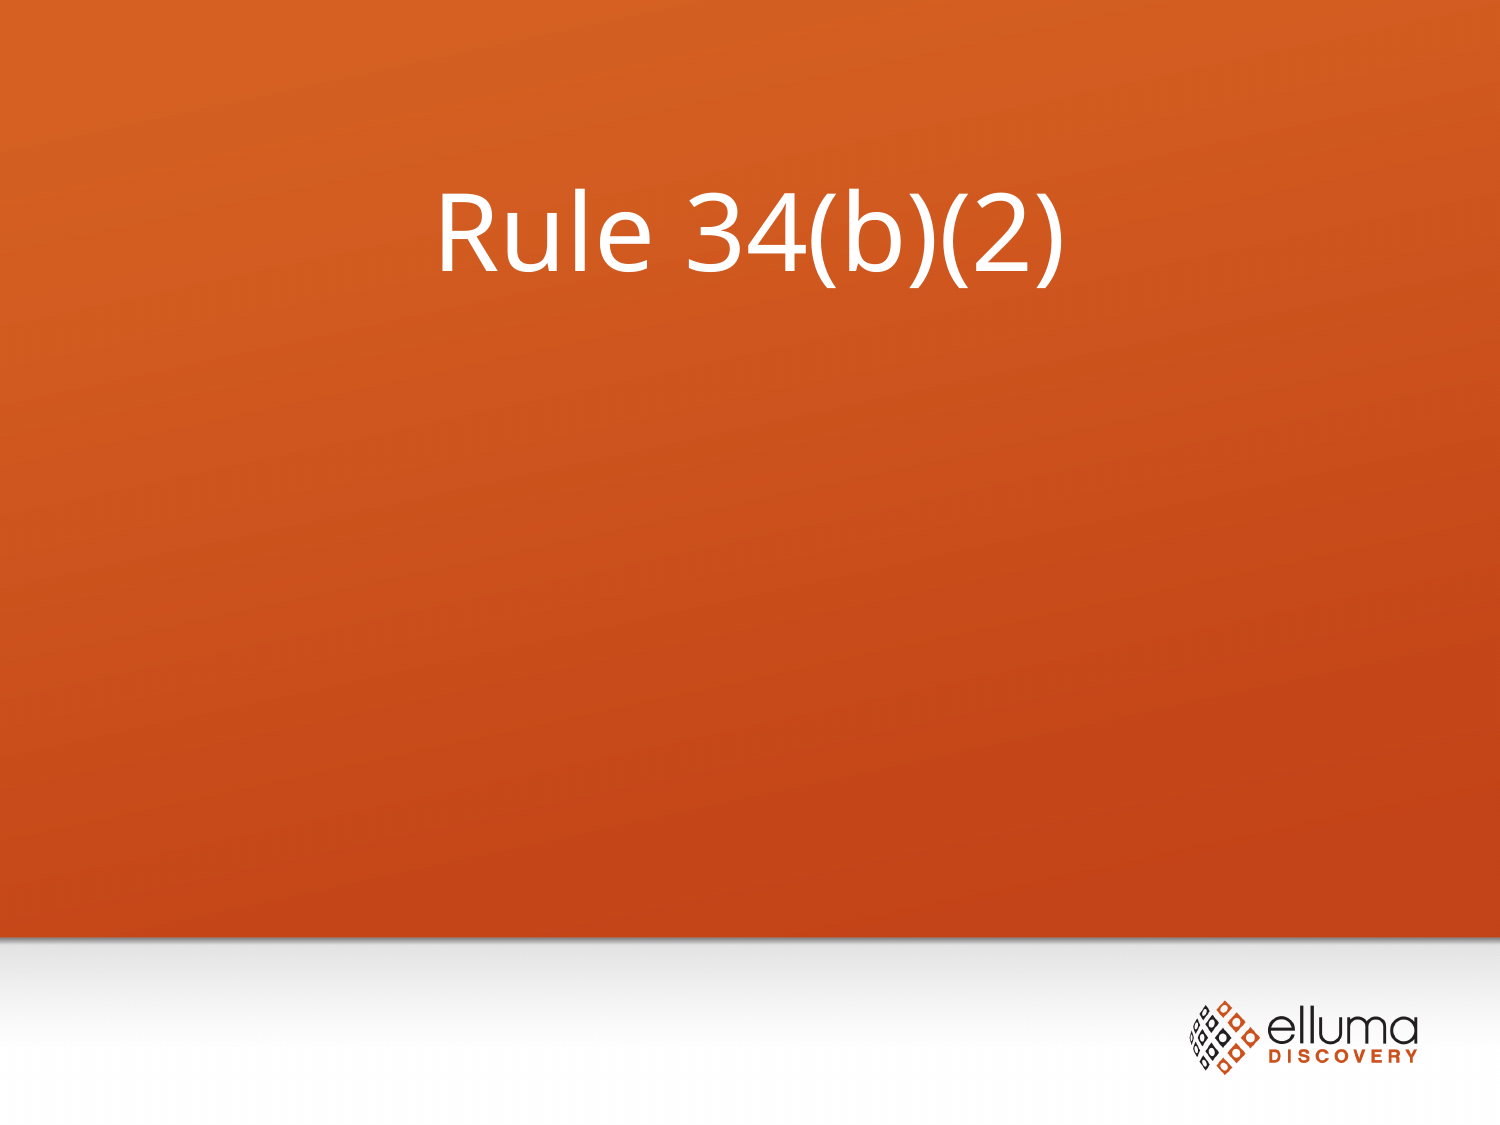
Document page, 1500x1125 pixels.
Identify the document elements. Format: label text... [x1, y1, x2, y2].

title Rule 34(b)(2) [75, 198, 1425, 584]
picture [0, 0, 1500, 1125]
